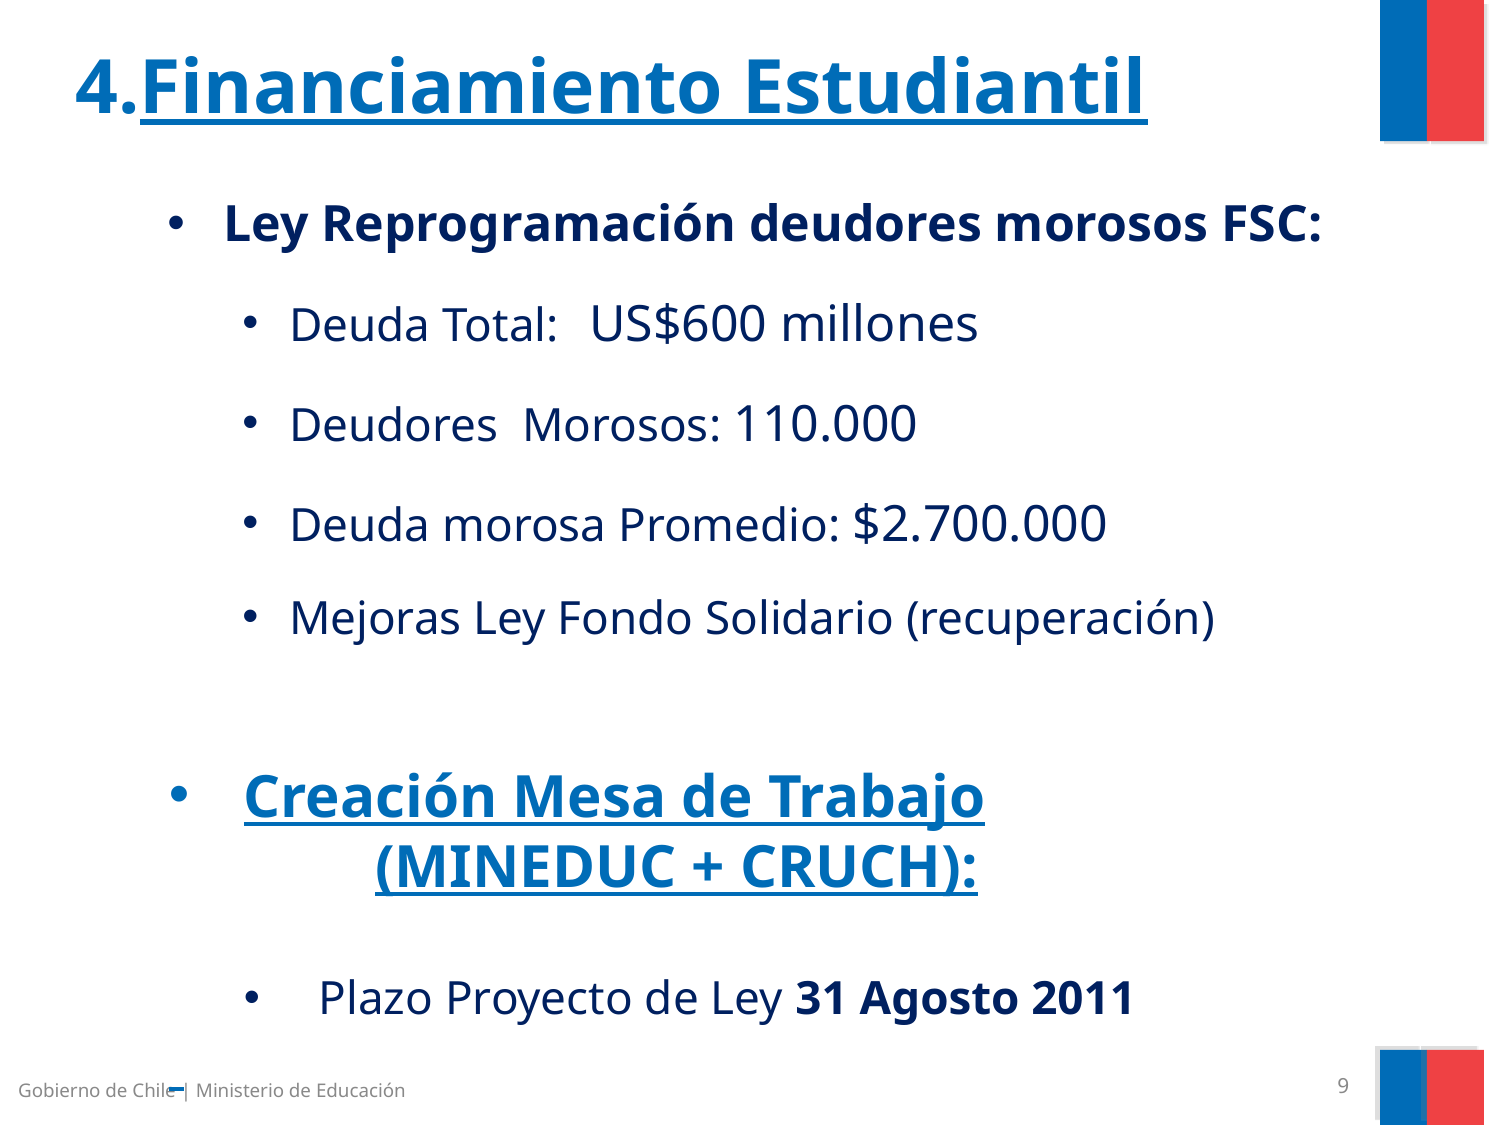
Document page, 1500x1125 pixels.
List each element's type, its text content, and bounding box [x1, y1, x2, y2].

text_box Creación Mesa de Trabajo (MINEDUC + CRUCH): Plazo Proyecto de Ley 31 Agosto 2011 [88, 751, 1317, 1102]
slide_number 9 [1014, 1070, 1365, 1103]
title 4.Financiamiento Estudiantil [60, 30, 1400, 219]
text_box Ley Reprogramación deudores morosos FSC: Deuda Total: US$600 millones Deudores Morosos: 110.000 Deuda morosa Promedio: $2.700.000 Mejoras Ley Fondo Solidario (recuperación) [152, 184, 1494, 927]
footer Gobierno de Chile | Ministerio de Educación [3, 1070, 479, 1112]
